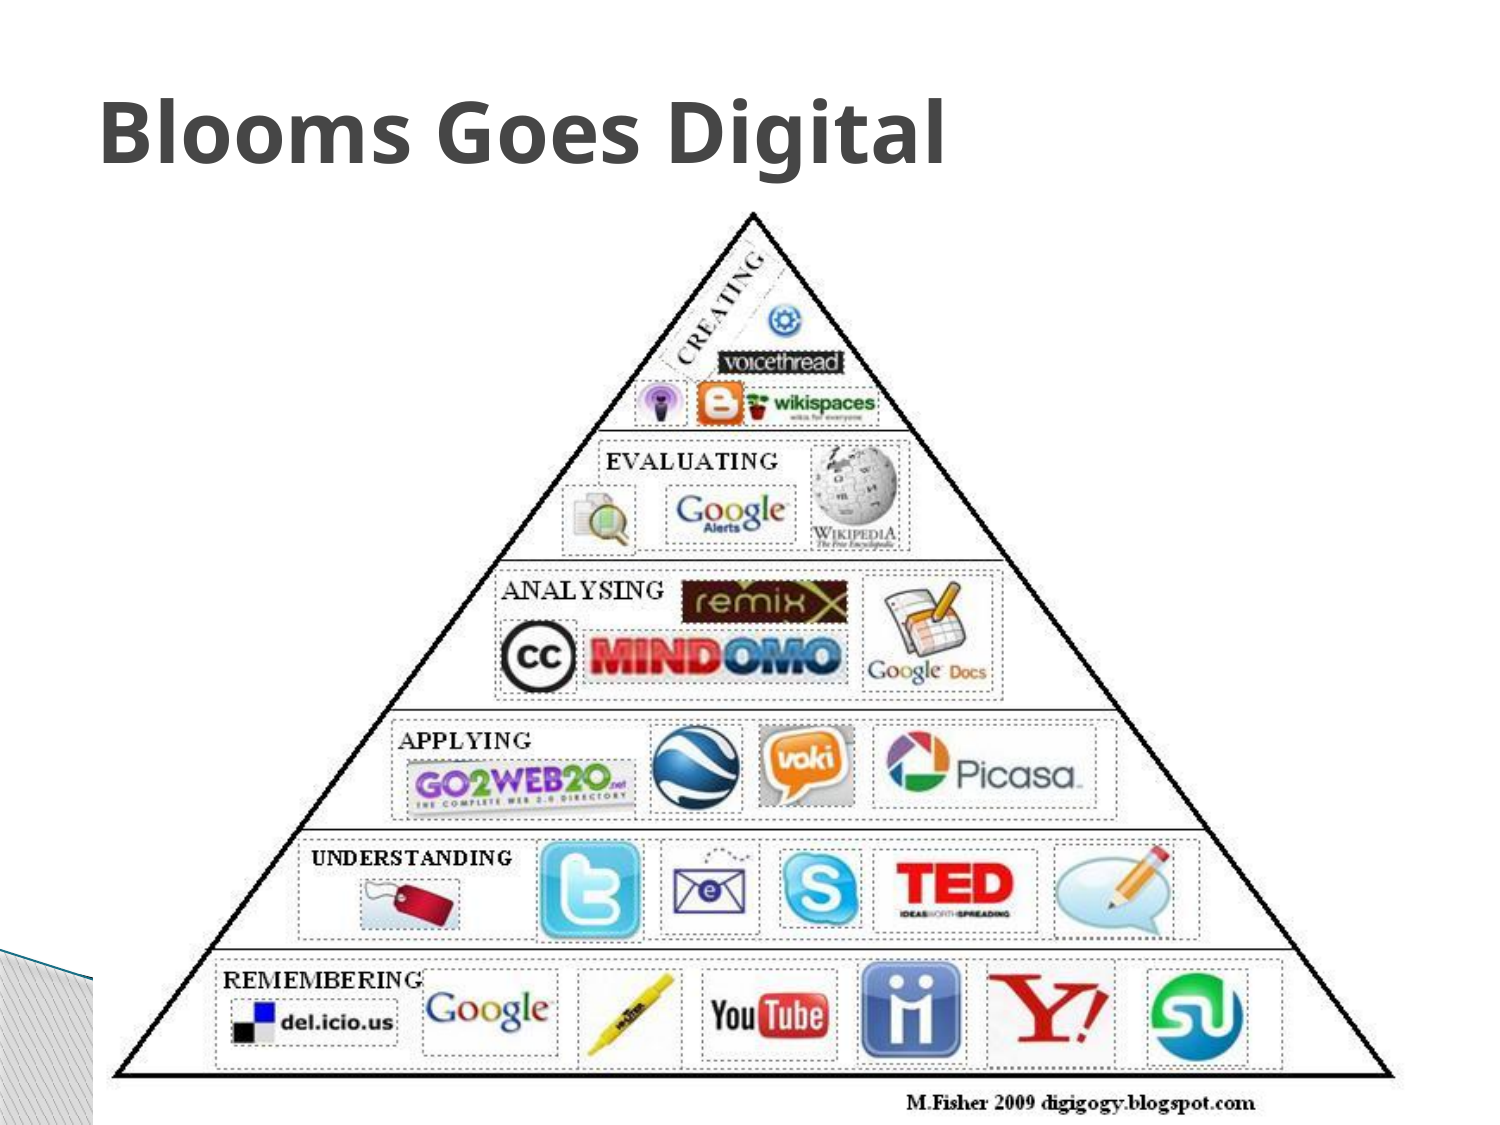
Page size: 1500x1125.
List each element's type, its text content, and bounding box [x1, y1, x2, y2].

title Blooms Goes Digital [82, 35, 1432, 223]
picture [93, 198, 1419, 1125]
